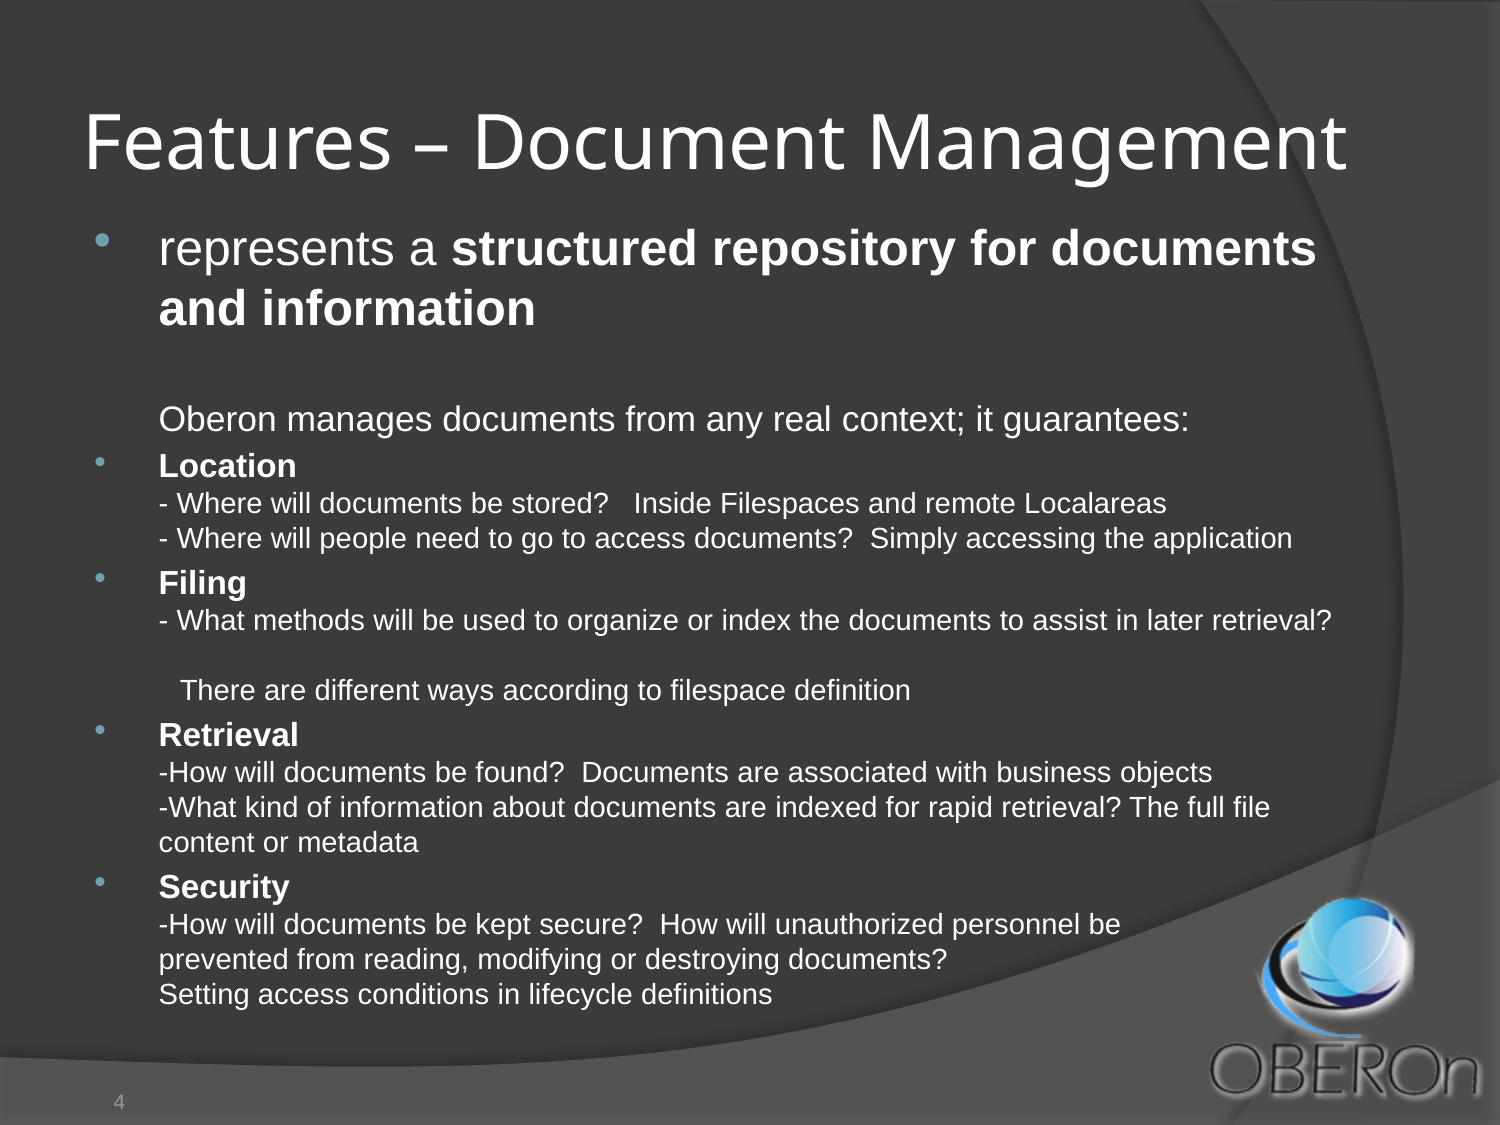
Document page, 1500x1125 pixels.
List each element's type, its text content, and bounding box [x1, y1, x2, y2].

title Features – Document Management [75, 45, 1400, 233]
picture [1198, 892, 1489, 1105]
list represents a structured repository for documents and information Oberon manages documents from any real context; it guarantees: Location - Where will documents be stored? Inside Filespaces and remote Localareas - Where will people need to go to access documents? Simply accessing the application Filing - What methods will be used to organize or index the documents to assist in later retrieval? There are different ways according to filespace definition Retrieval -How will documents be found? Documents are associated with business objects -What kind of information about documents are indexed for rapid retrieval? The full file content or metadata Security -How will documents be kept secure? How will unauthorized personnel be prevented from reading, modifying or destroying documents? Setting access conditions in lifecycle definitions [75, 208, 1353, 1024]
slide_number 4 [0, 1053, 125, 1114]
